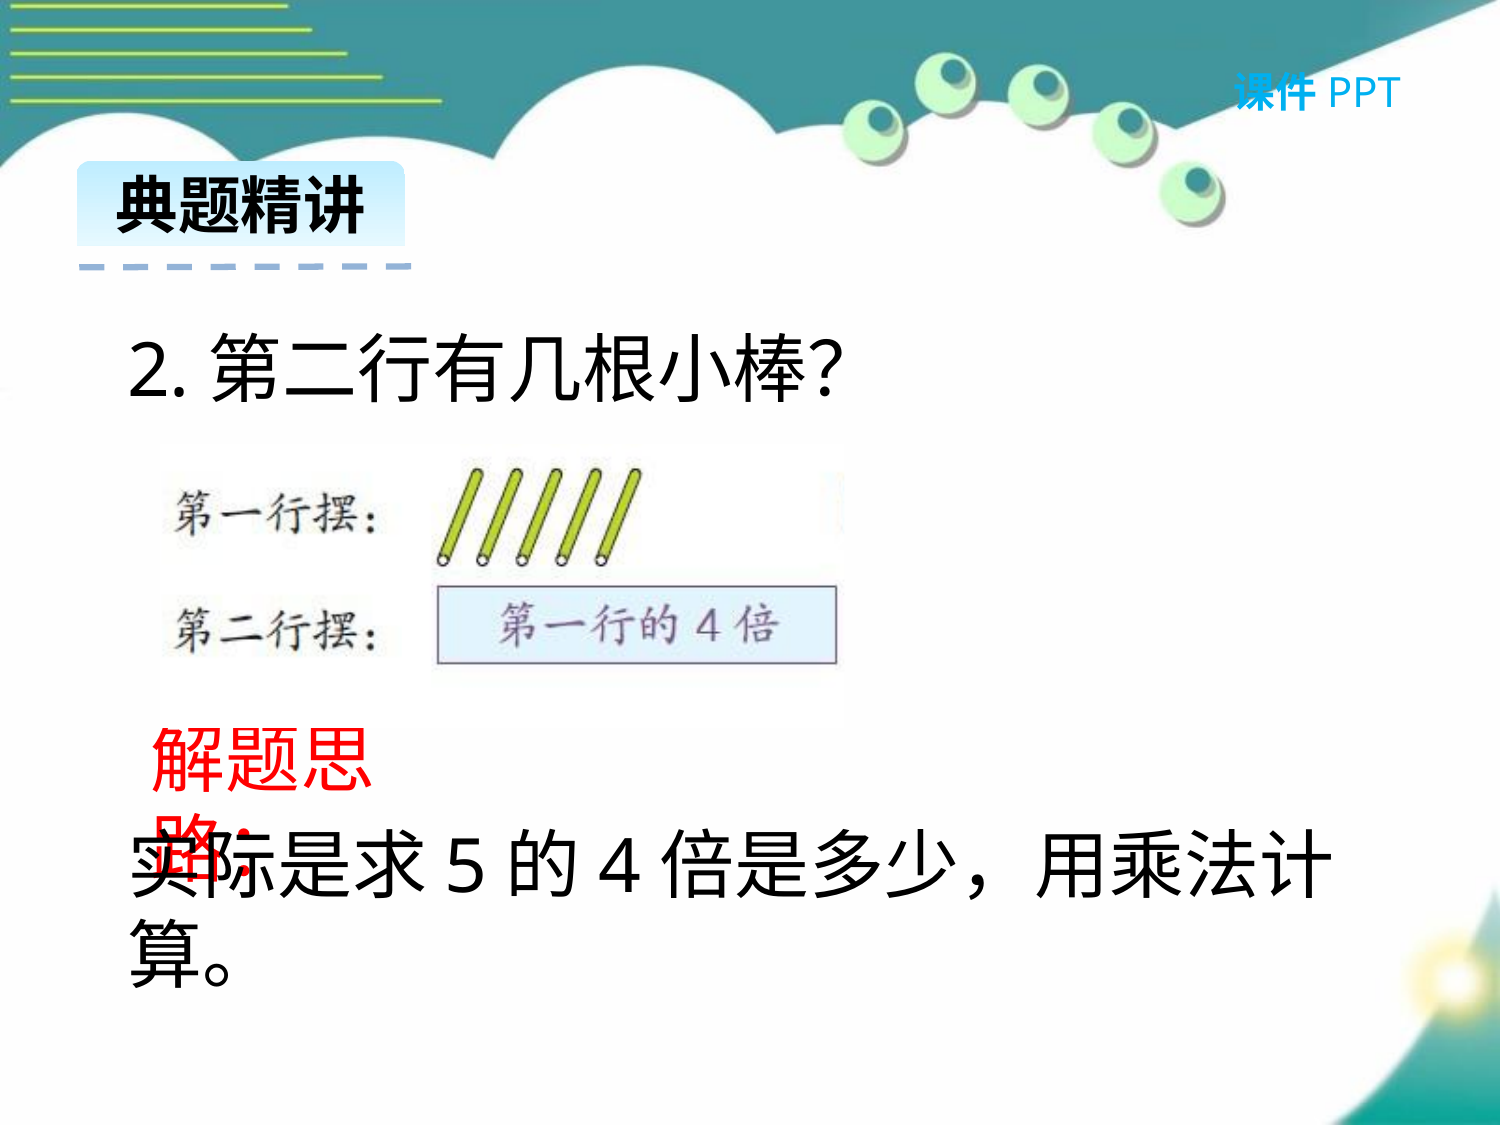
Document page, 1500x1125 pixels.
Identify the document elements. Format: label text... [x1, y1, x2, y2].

text_box 2.第二行有几根小棒？ [112, 314, 1401, 420]
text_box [76, 160, 420, 268]
text_box 实际是求5的4倍是多少，用乘法计算。 [112, 810, 1409, 1006]
text_box 解题思路： [135, 704, 526, 810]
picture [0, 0, 1500, 1125]
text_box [159, 443, 845, 729]
text_box 课件PPT [1218, 58, 1418, 124]
